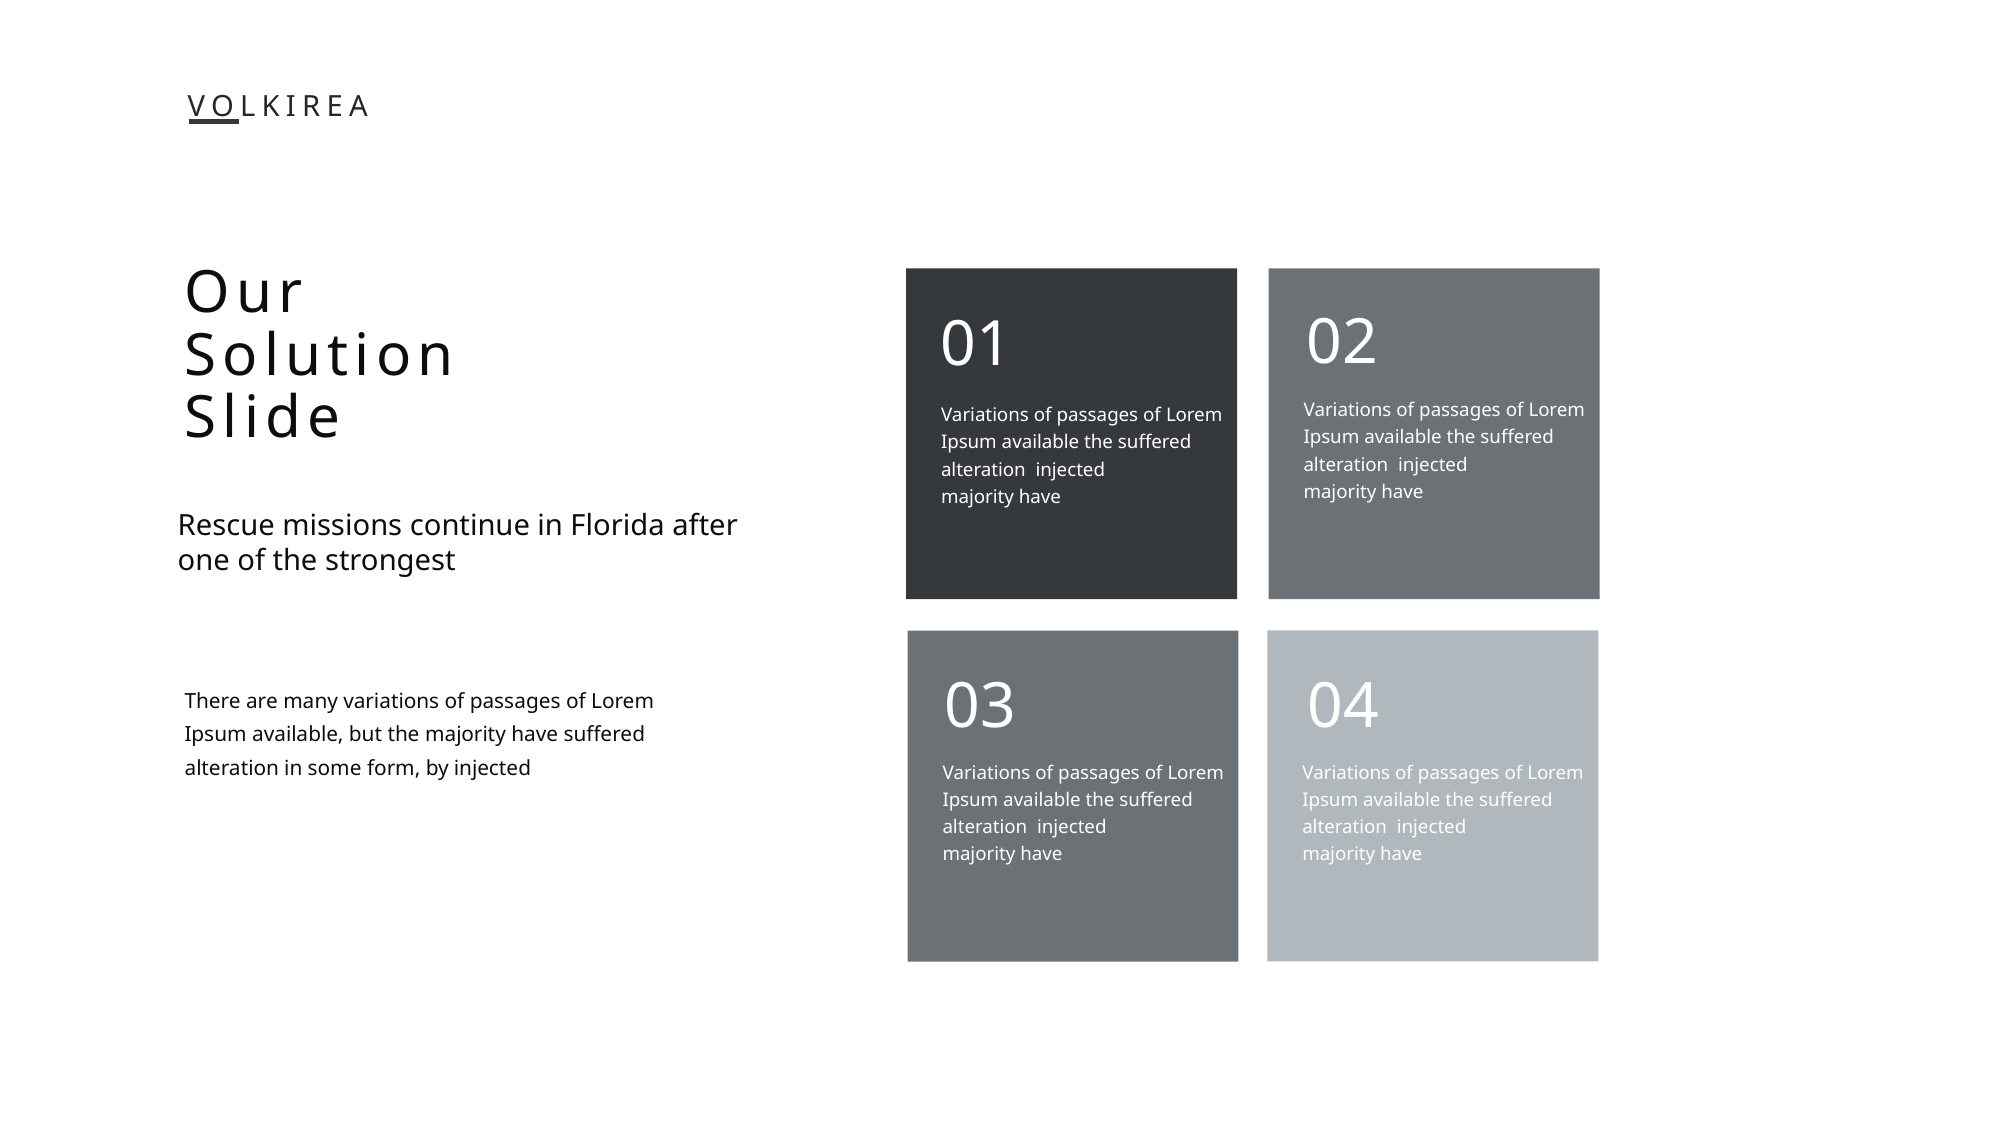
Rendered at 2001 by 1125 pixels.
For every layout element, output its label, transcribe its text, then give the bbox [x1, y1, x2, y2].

text_box VOLKIREA [172, 79, 403, 130]
text_box [905, 267, 1238, 600]
text_box [1268, 267, 1428, 600]
text_box Our Solution Slide [169, 254, 669, 457]
text_box 03 [919, 657, 1041, 748]
text_box Variations of passages of Lorem Ipsum available the suffered alteration injected majority have [1287, 748, 1428, 872]
text_box [907, 630, 1239, 963]
text_box 01 [923, 295, 1031, 386]
text_box There are many variations of passages of Lorem Ipsum available, but the majority have suffered alteration in some form, by injected [169, 672, 717, 787]
text_box Variations of passages of Lorem Ipsum available the suffered alteration injected majority have [926, 391, 1239, 515]
text_box 04 [1276, 657, 1410, 748]
text_box [1266, 629, 1428, 962]
text_box Variations of passages of Lorem Ipsum available the suffered alteration injected majority have [1288, 386, 1428, 510]
text_box Variations of passages of Lorem Ipsum available the suffered alteration injected majority have [927, 748, 1240, 872]
text_box 02 [1276, 293, 1409, 384]
picture [1428, 0, 2000, 1125]
text_box Rescue missions continue in Florida after one of the strongest [162, 498, 808, 584]
